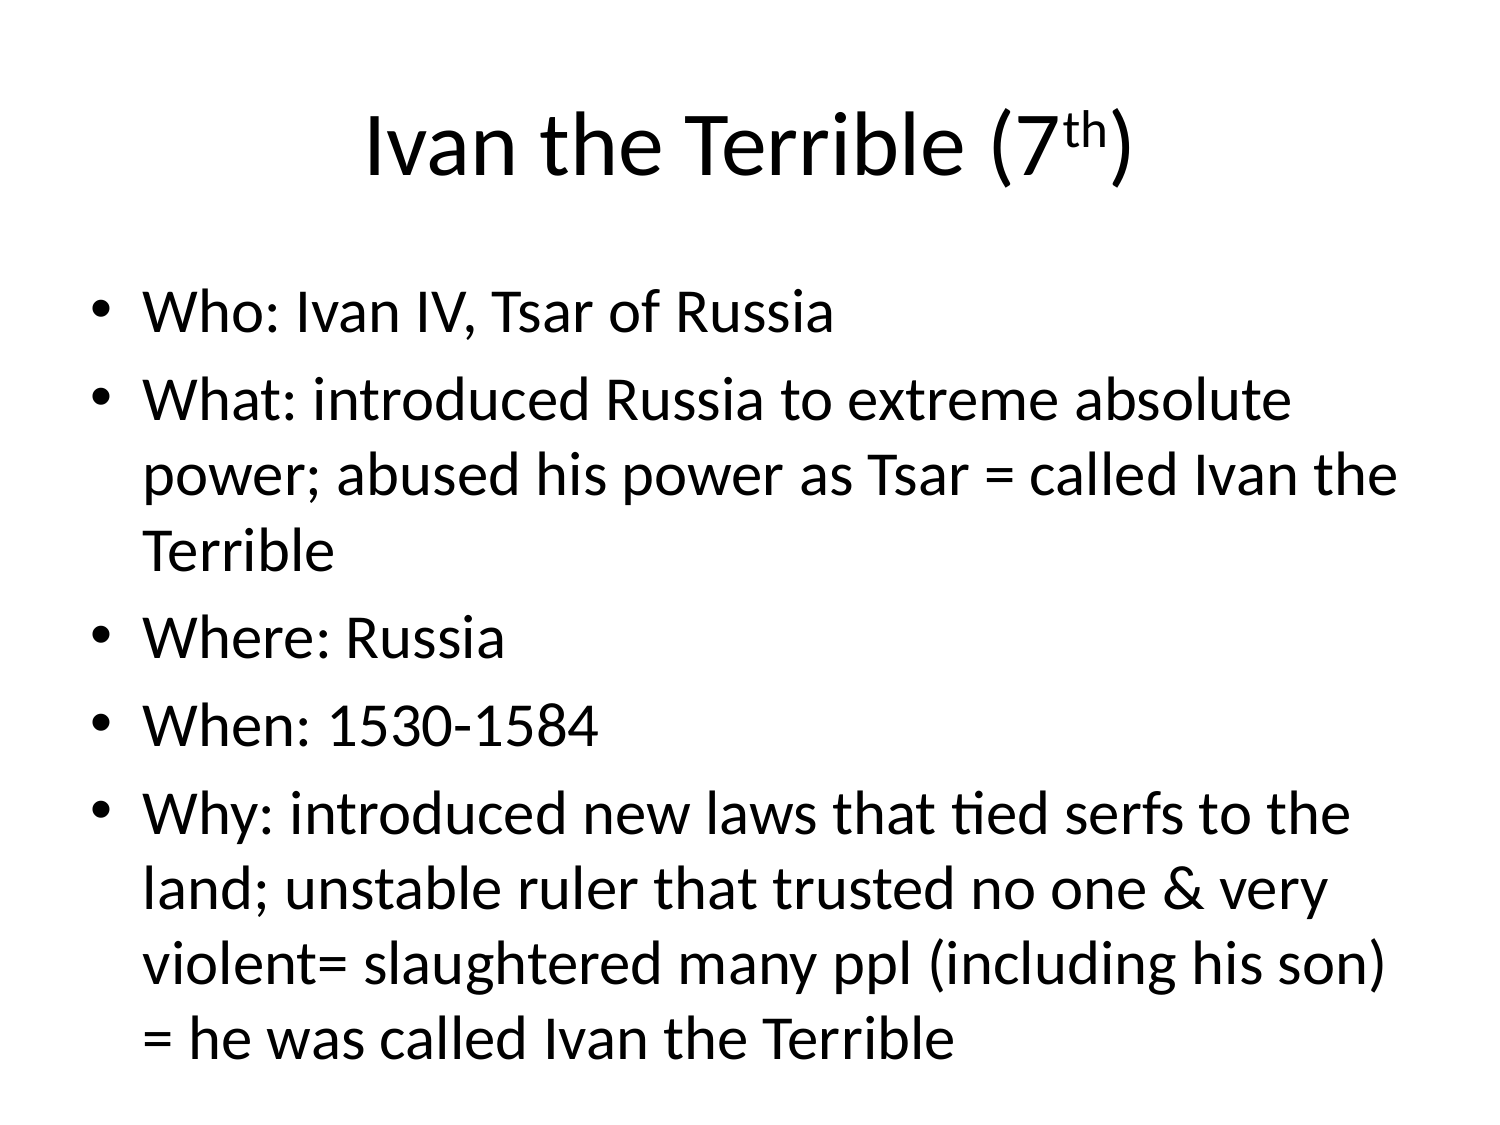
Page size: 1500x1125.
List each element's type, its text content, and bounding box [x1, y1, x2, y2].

title Ivan the Terrible (7th) [75, 45, 1425, 233]
list Who: Ivan IV, Tsar of Russia What: introduced Russia to extreme absolute power; abused his power as Tsar = called Ivan the Terrible Where: Russia When: 1530-1584 Why: introduced new laws that tied serfs to the land; unstable ruler that trusted no one & very violent= slaughtered many ppl (including his son) = he was called Ivan the Terrible [75, 262, 1438, 1088]
